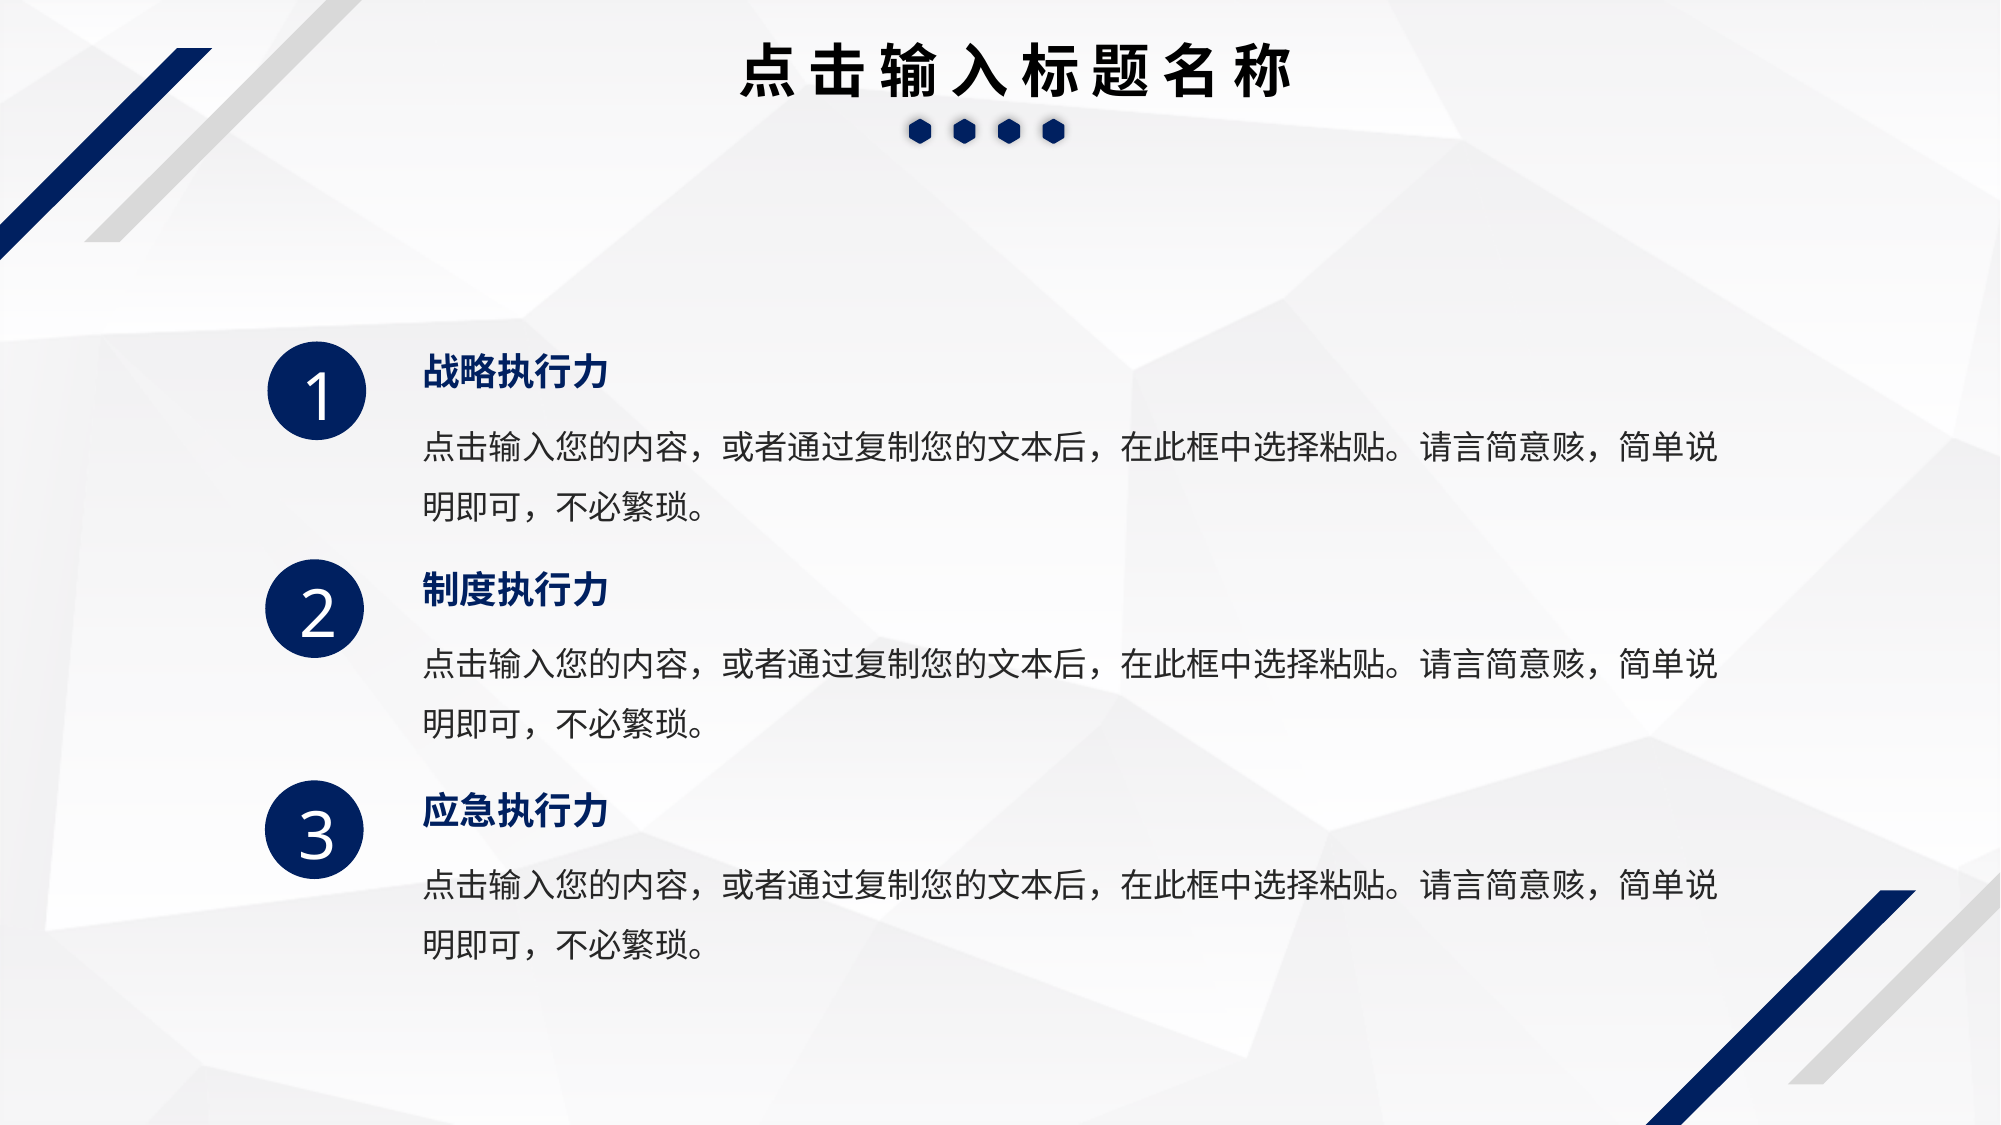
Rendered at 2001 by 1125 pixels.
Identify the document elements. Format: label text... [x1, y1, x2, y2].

text_box 战略执行力 [411, 342, 836, 399]
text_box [268, 342, 366, 442]
text_box [997, 117, 1022, 145]
text_box 点击输入您的内容，或者通过复制您的文本后，在此框中选择粘贴。请言简意赅，简单说明即可，不必繁琐。 [411, 838, 1734, 970]
text_box [908, 117, 933, 145]
text_box 点击输入标题名称 [723, 27, 1307, 112]
picture [0, 0, 2001, 1125]
text_box [1041, 117, 1066, 145]
text_box 点击输入您的内容，或者通过复制您的文本后，在此框中选择粘贴。请言简意赅，简单说明即可，不必繁琐。 [411, 401, 1734, 532]
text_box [265, 781, 363, 882]
text_box 应急执行力 [411, 781, 779, 838]
text_box 制度执行力 [411, 560, 746, 617]
text_box [952, 117, 977, 145]
text_box 点击输入您的内容，或者通过复制您的文本后，在此框中选择粘贴。请言简意赅，简单说明即可，不必繁琐。 [411, 617, 1734, 749]
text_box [266, 560, 363, 660]
